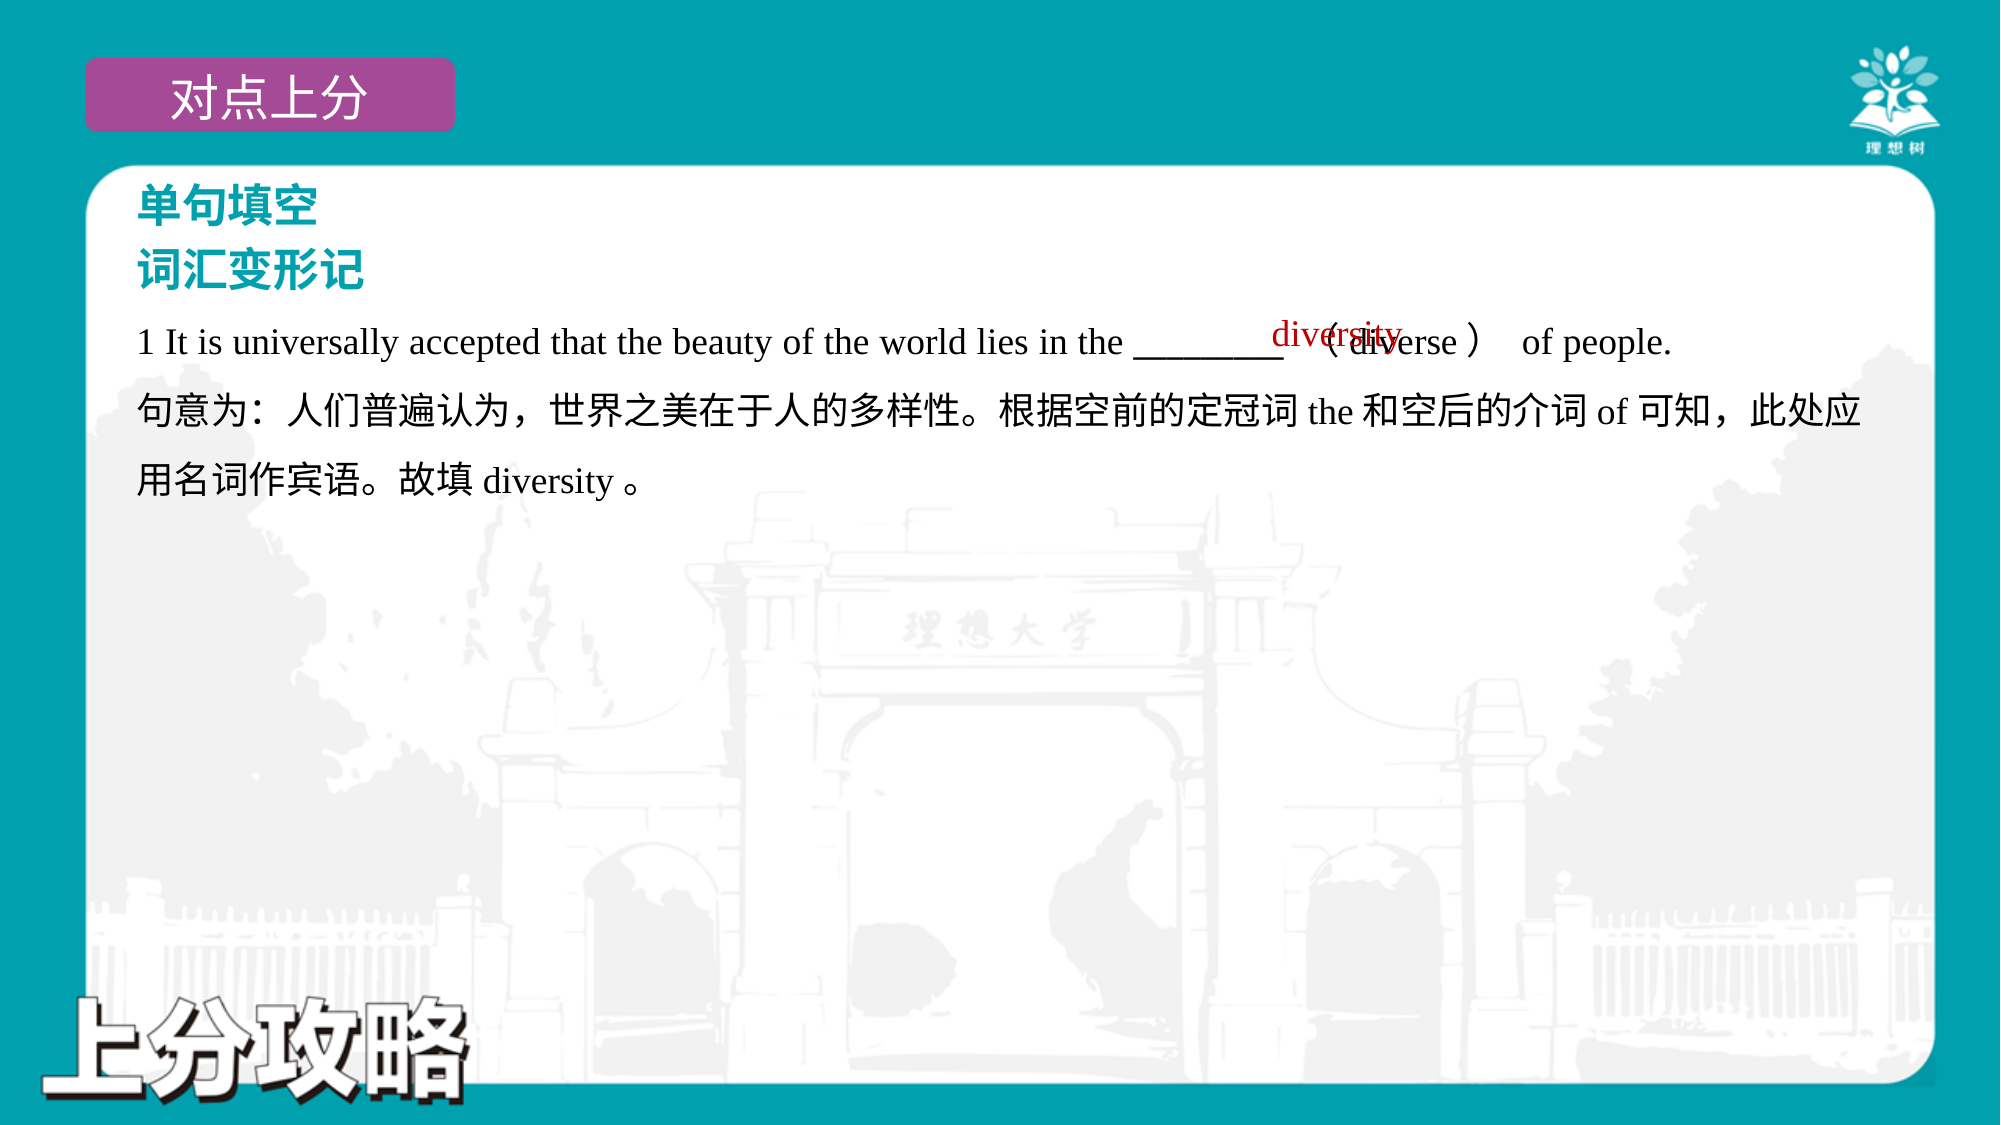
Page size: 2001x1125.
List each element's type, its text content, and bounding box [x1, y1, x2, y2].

text_box 句意为：人们普遍认为，世界之美在于人的多样性。根据空前的定冠词the和空后的介词of可知，此处应 用名词作宾语。故填diversity。 [136, 363, 1865, 491]
text_box diversity [1258, 286, 1417, 347]
text_box 单句填空 [136, 176, 1865, 232]
text_box 词汇变形记 [136, 240, 1865, 295]
text_box 1 It is universally accepted that the beauty of the world lies in the _________ （diverse） of people. [136, 295, 1865, 355]
picture [0, 0, 2000, 1125]
